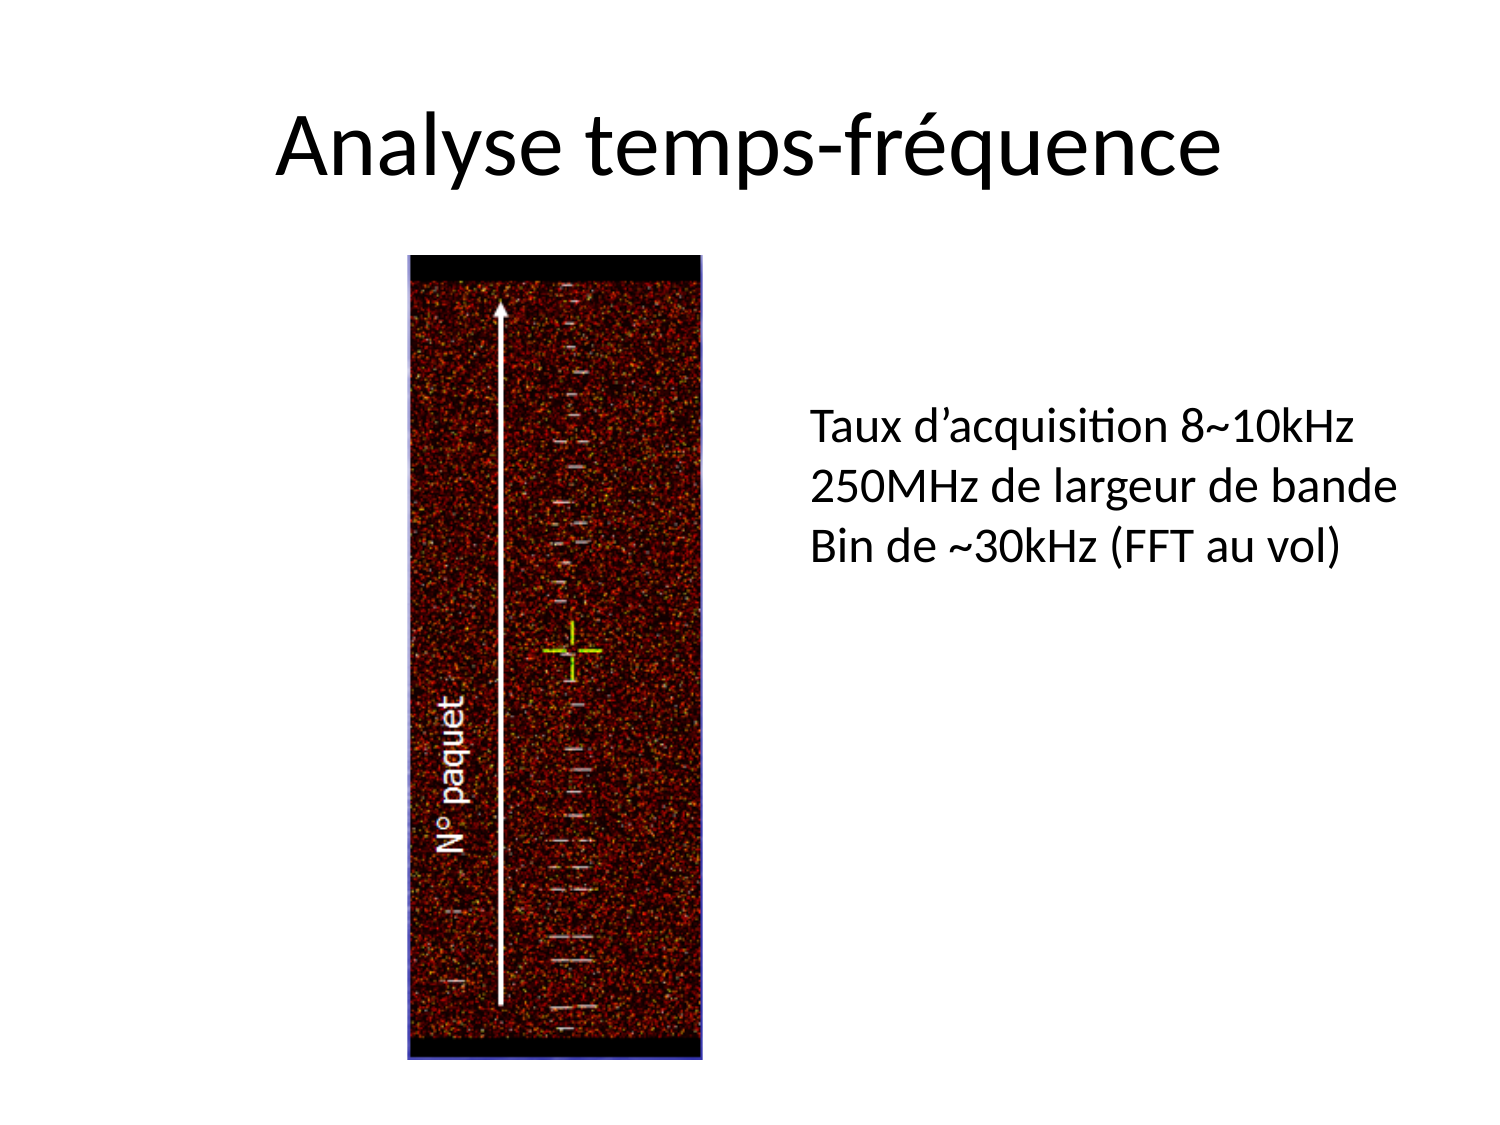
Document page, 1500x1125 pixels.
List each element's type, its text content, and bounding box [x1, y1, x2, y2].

title Analyse temps-fréquence [75, 45, 1425, 233]
text_box Taux d’acquisition 8~10kHz 250MHz de largeur de bande Bin de ~30kHz (FFT au vol) [795, 385, 1414, 580]
picture [407, 255, 703, 1060]
